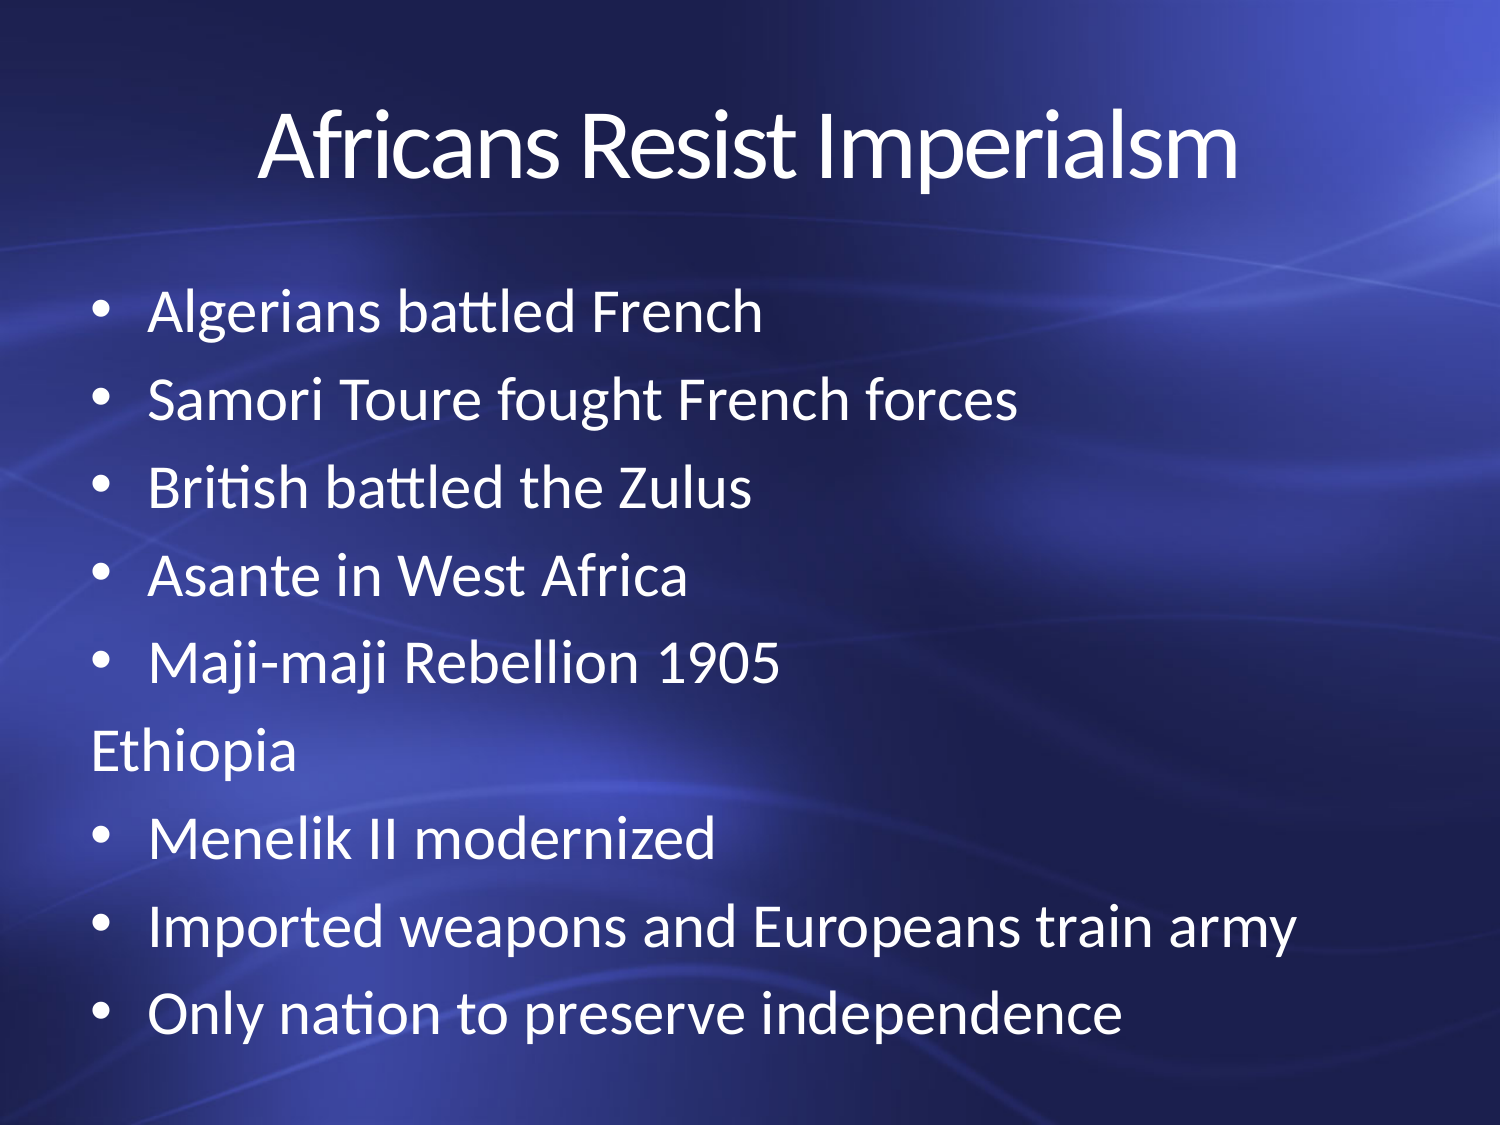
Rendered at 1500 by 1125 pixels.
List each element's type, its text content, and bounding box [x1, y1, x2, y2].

title Africans Resist Imperialsm [75, 45, 1425, 233]
list Algerians battled French Samori Toure fought French forces British battled the Zulus Asante in West Africa Maji-maji Rebellion 1905 Ethiopia Menelik II modernized Imported weapons and Europeans train army Only nation to preserve independence [75, 262, 1425, 1063]
picture [0, 0, 1500, 1125]
